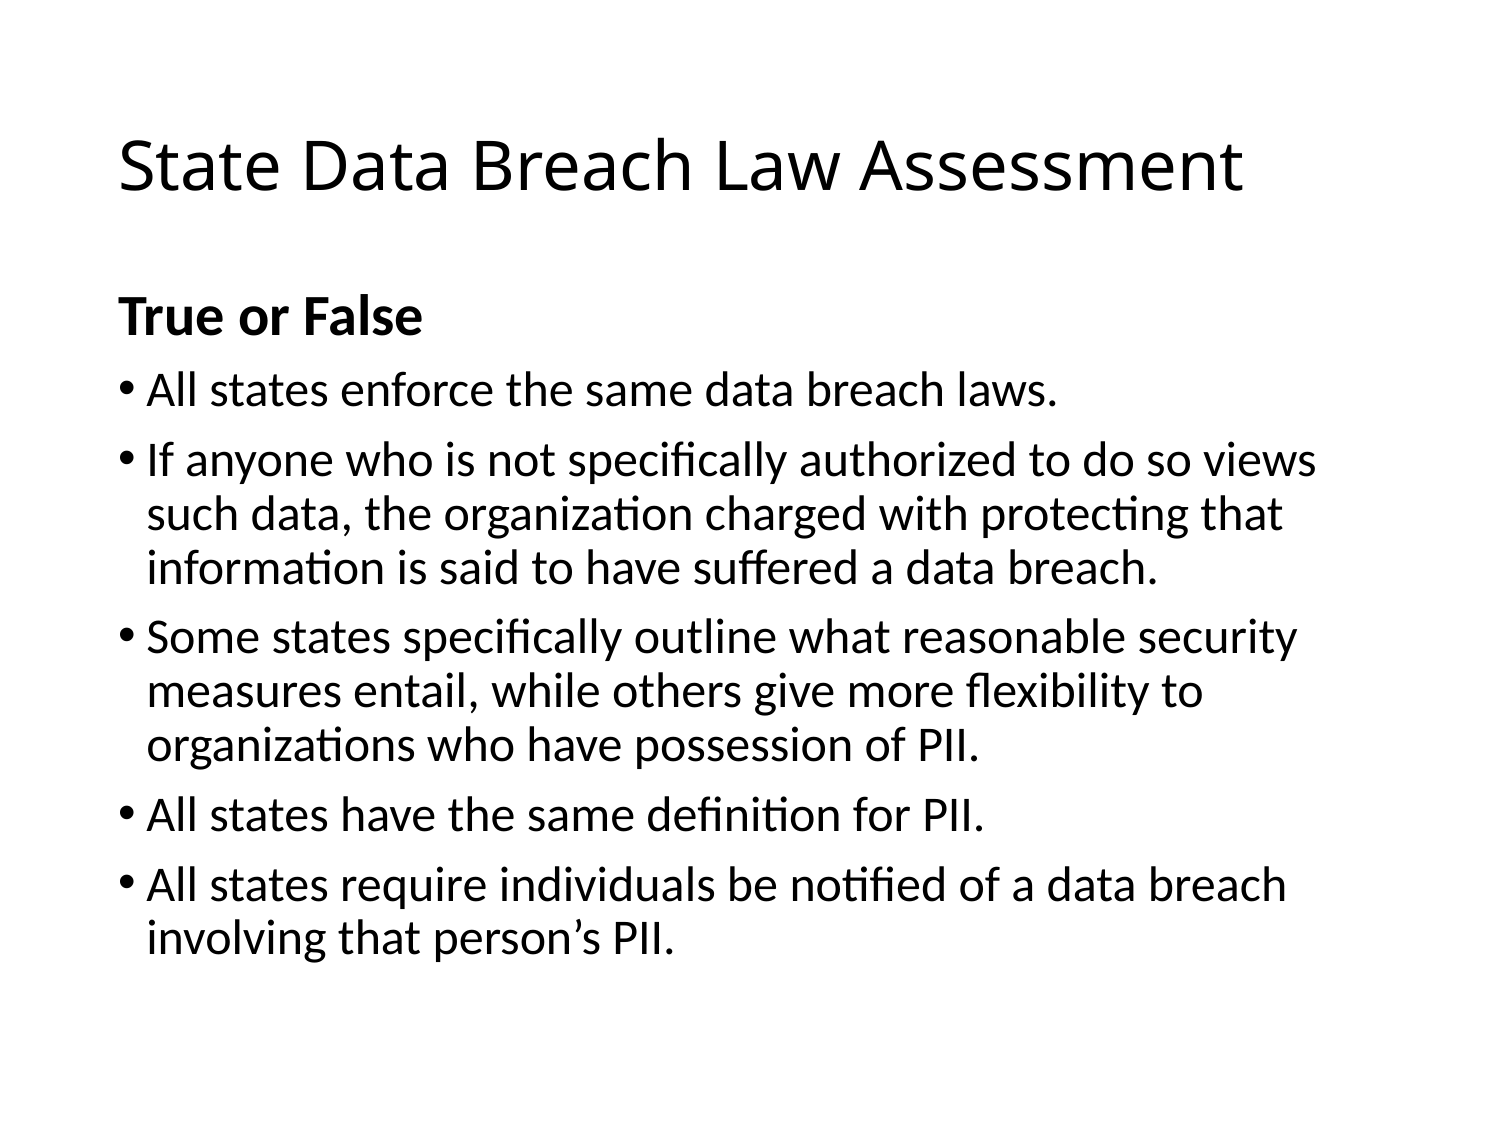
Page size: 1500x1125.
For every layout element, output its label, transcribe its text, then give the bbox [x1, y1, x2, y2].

list True or False All states enforce the same data breach laws. If anyone who is not specifically authorized to do so views such data, the organization charged with protecting that information is said to have suffered a data breach. Some states specifically outline what reasonable security measures entail, while others give more flexibility to organizations who have possession of PII. All states have the same definition for PII. All states require individuals be notified of a data breach involving that person’s PII. [102, 277, 1398, 1014]
title State Data Breach Law Assessment [102, 59, 1398, 277]
